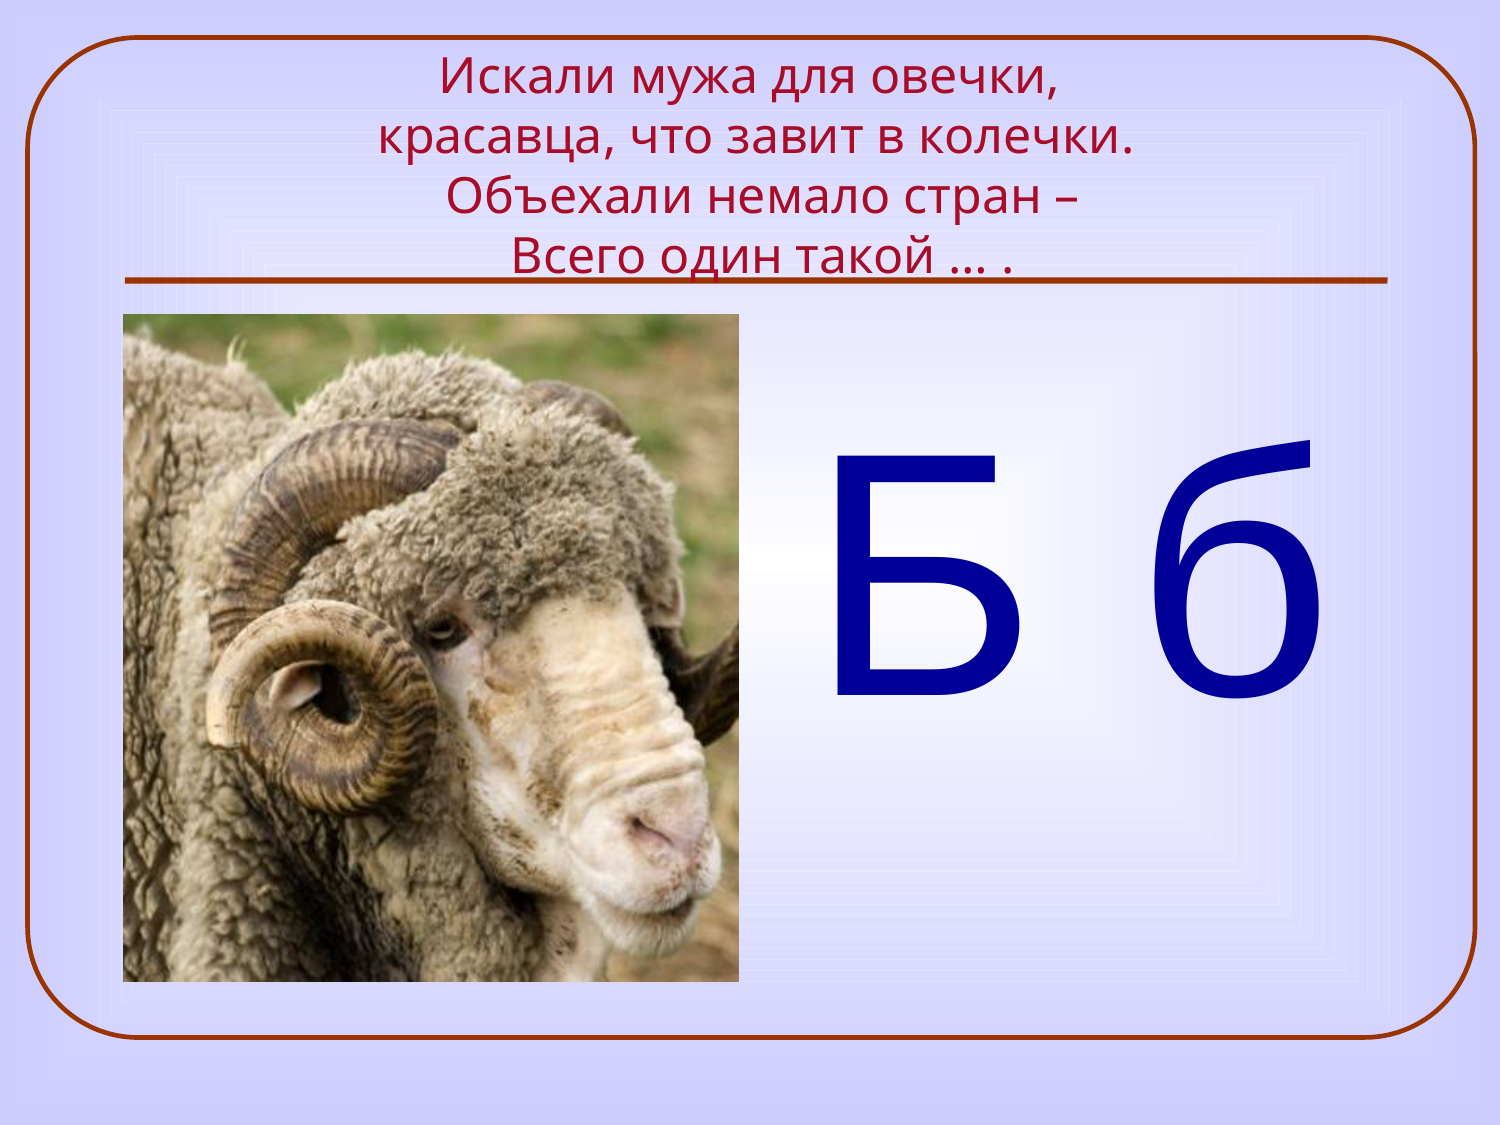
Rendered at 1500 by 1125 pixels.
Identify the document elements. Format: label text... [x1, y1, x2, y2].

title Искали мужа для овечки, красавца, что завит в колечки. Объехали немало стран – Всего один такой … . [124, 87, 1389, 292]
list Б б [773, 420, 1388, 976]
picture [123, 314, 739, 982]
